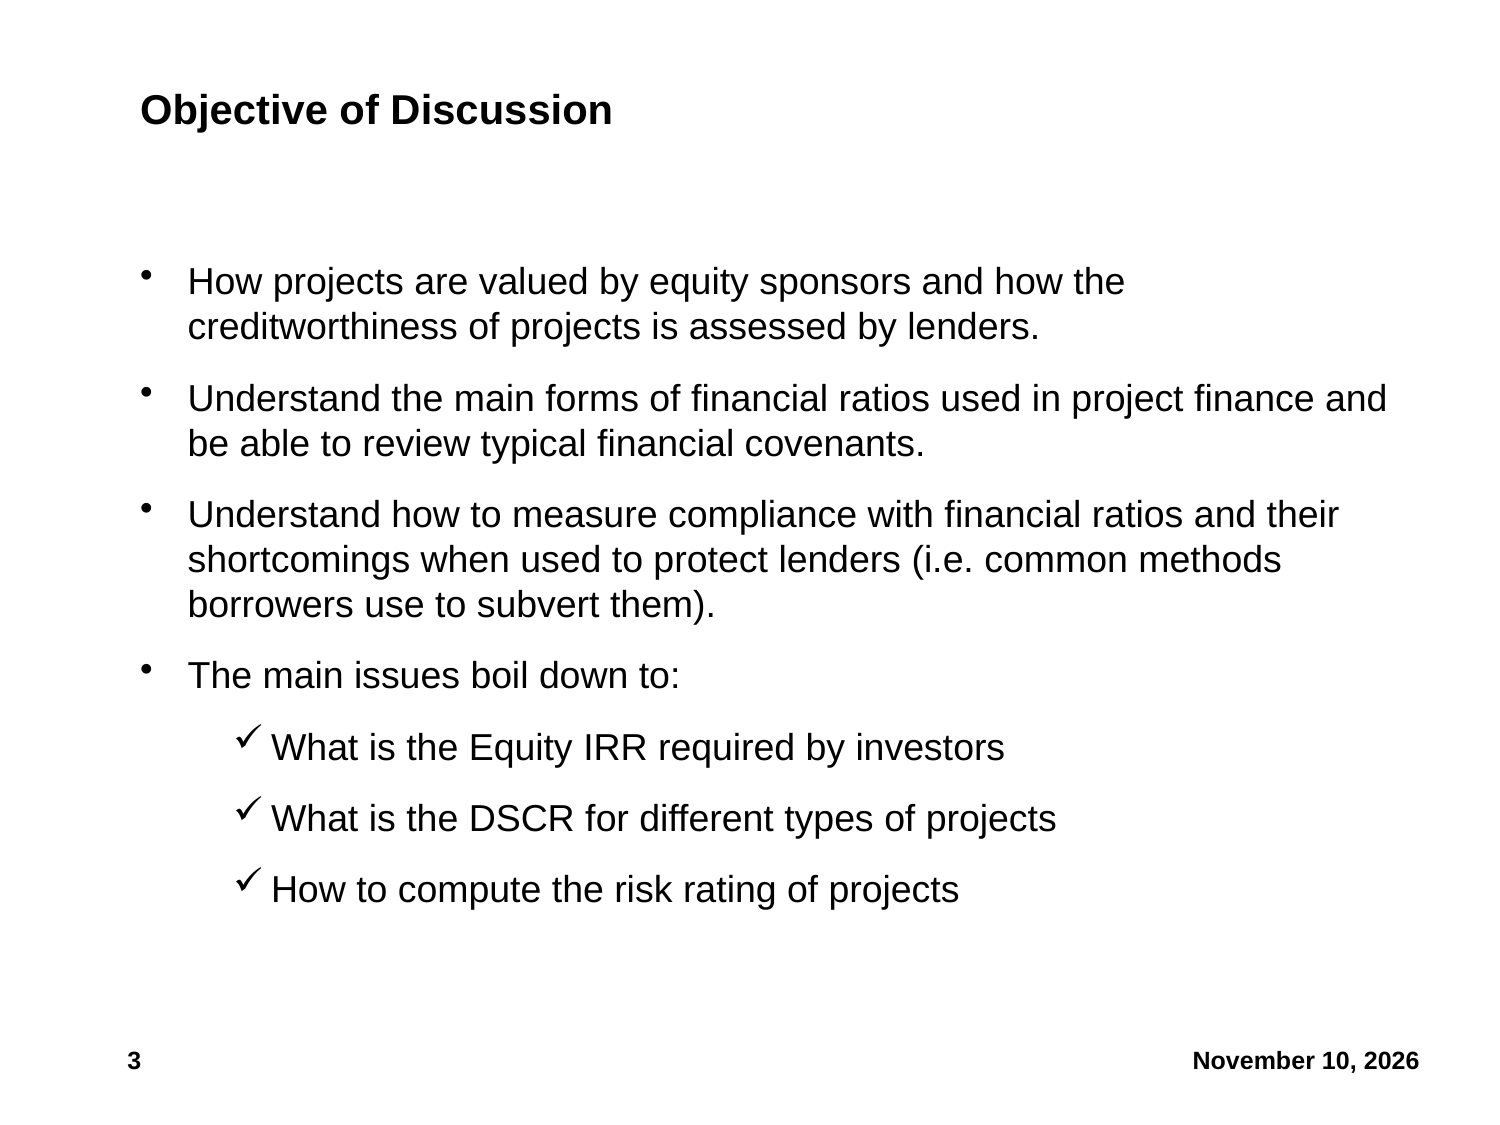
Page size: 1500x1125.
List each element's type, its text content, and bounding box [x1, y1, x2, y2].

title Objective of Discussion [124, 74, 1376, 226]
list How projects are valued by equity sponsors and how the creditworthiness of projects is assessed by lenders. Understand the main forms of financial ratios used in project finance and be able to review typical financial covenants. Understand how to measure compliance with financial ratios and their shortcomings when used to protect lenders (i.e. common methods borrowers use to subvert them). The main issues boil down to: What is the Equity IRR required by investors What is the DSCR for different types of projects How to compute the risk rating of projects [124, 249, 1413, 1001]
